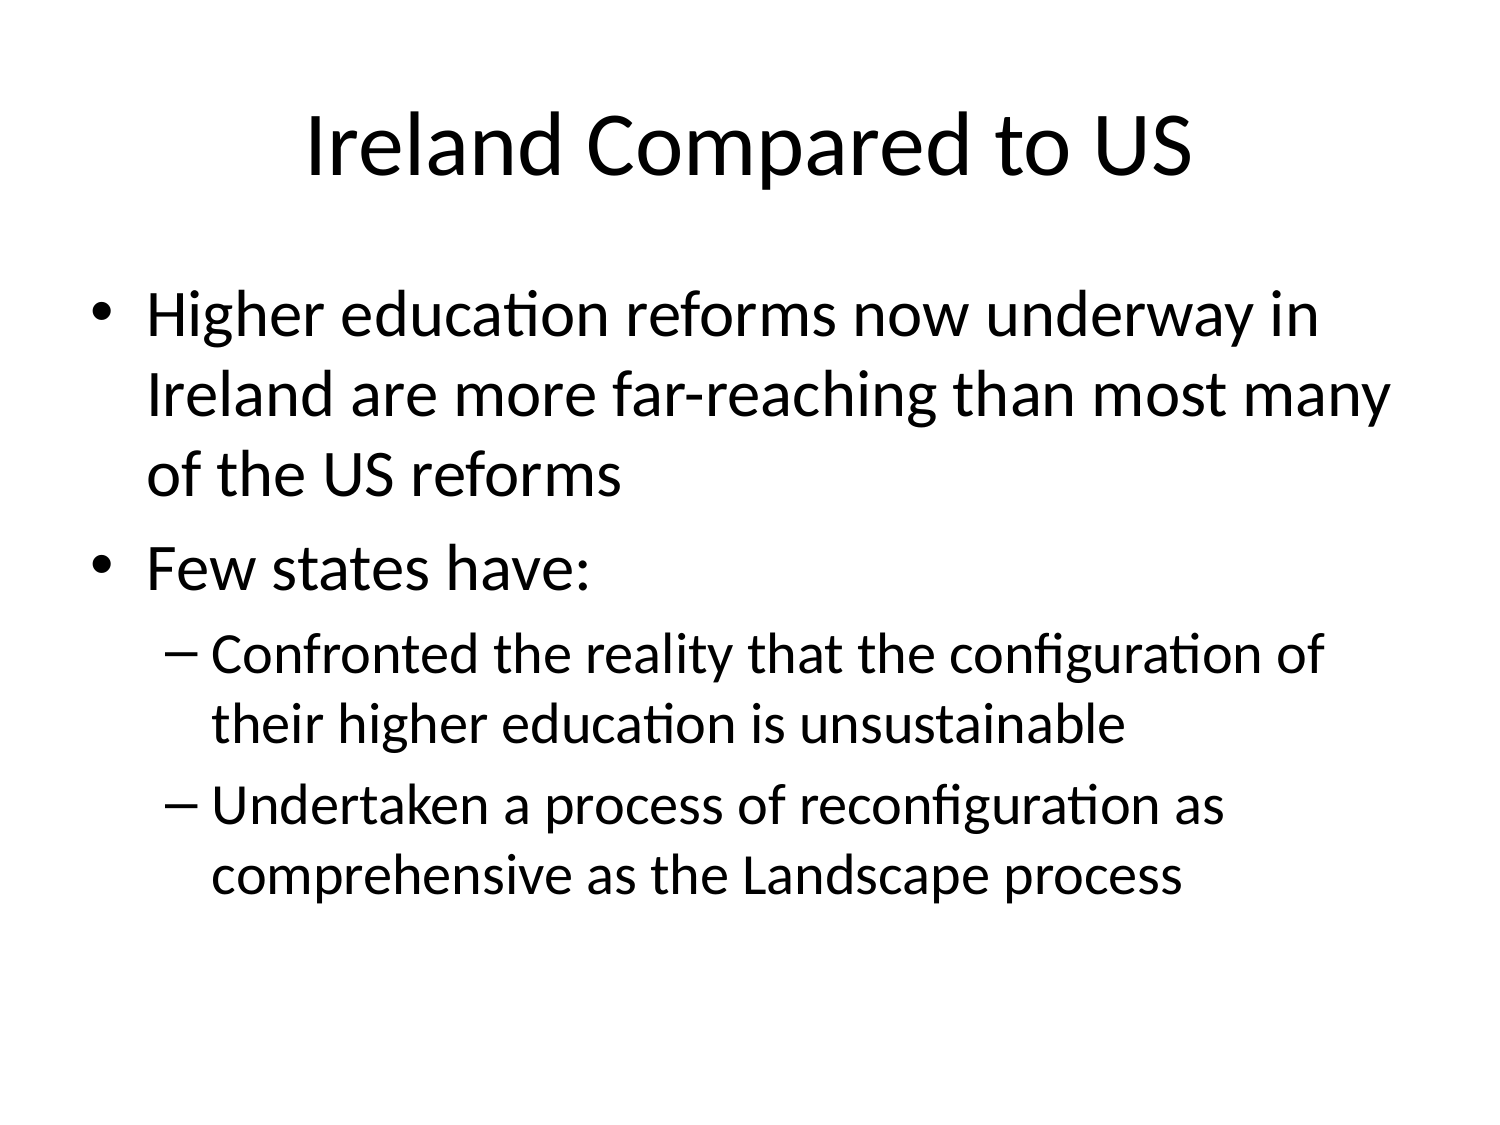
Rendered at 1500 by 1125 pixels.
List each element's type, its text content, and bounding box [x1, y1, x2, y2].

list Higher education reforms now underway in Ireland are more far-reaching than most many of the US reforms Few states have: Confronted the reality that the configuration of their higher education is unsustainable Undertaken a process of reconfiguration as comprehensive as the Landscape process [75, 262, 1425, 1005]
title Ireland Compared to US [75, 45, 1425, 233]
